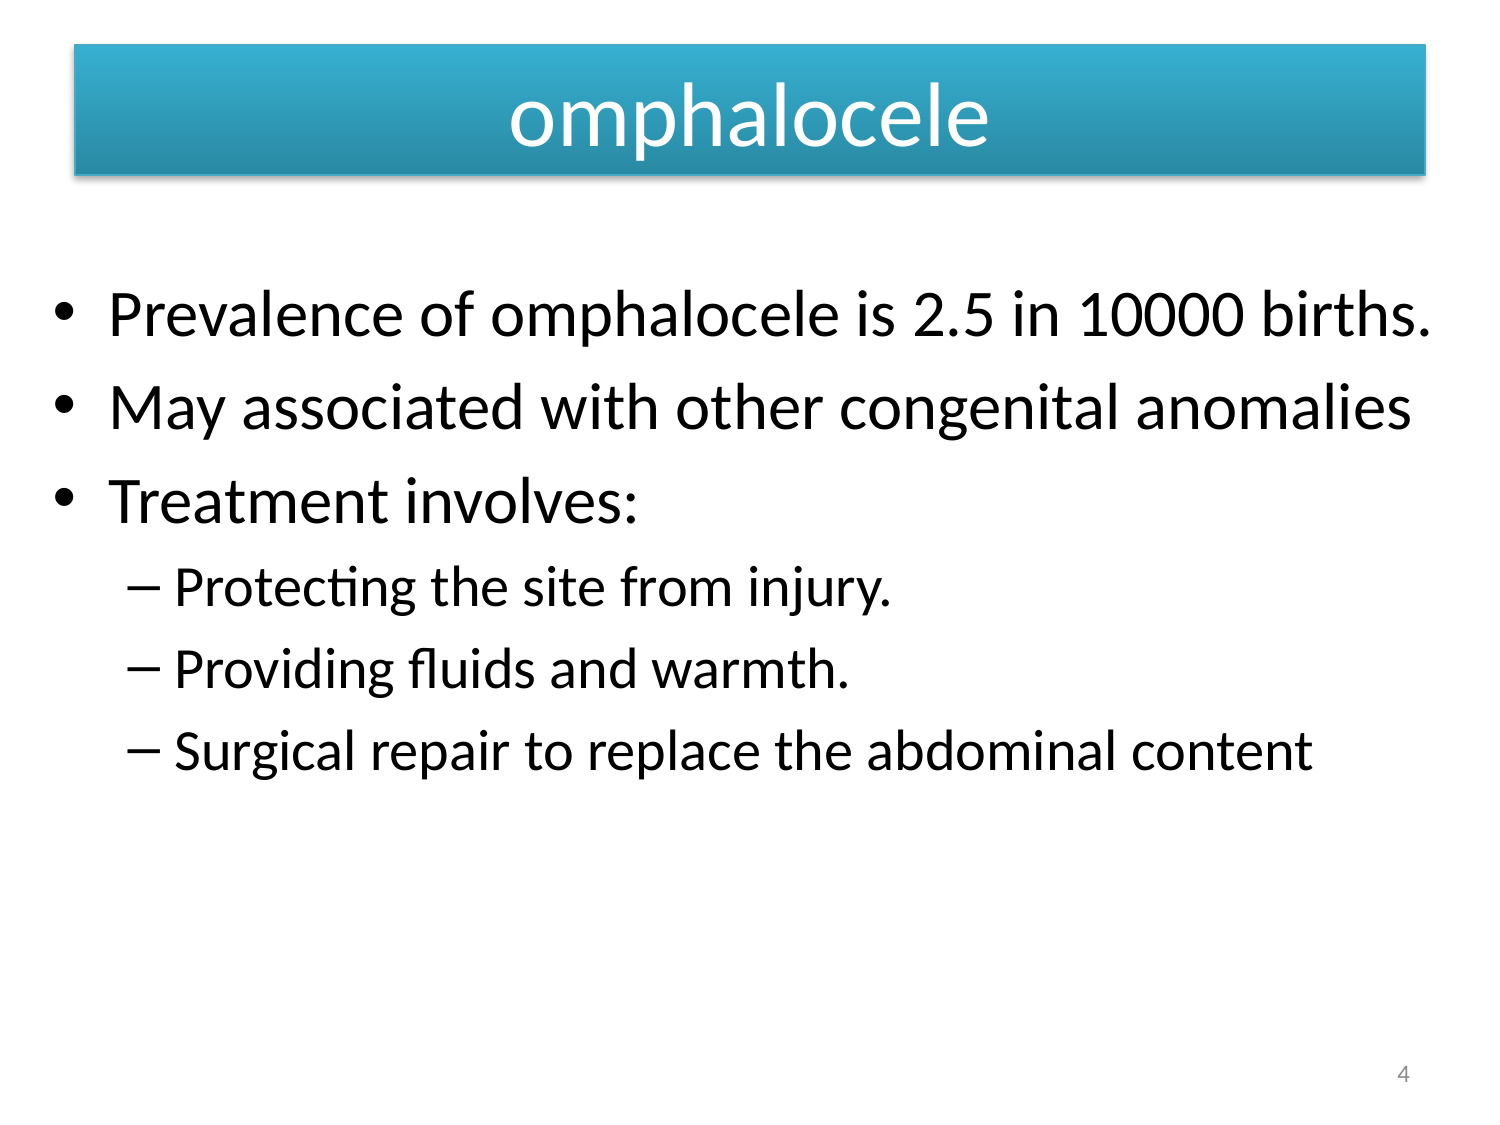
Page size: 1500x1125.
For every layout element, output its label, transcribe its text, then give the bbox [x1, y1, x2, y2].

title omphalocele [74, 44, 1426, 176]
slide_number 4 [1074, 1042, 1425, 1103]
list Prevalence of omphalocele is 2.5 in 10000 births. May associated with other congenital anomalies Treatment involves: Protecting the site from injury. Providing fluids and warmth. Surgical repair to replace the abdominal content [37, 262, 1450, 1005]
